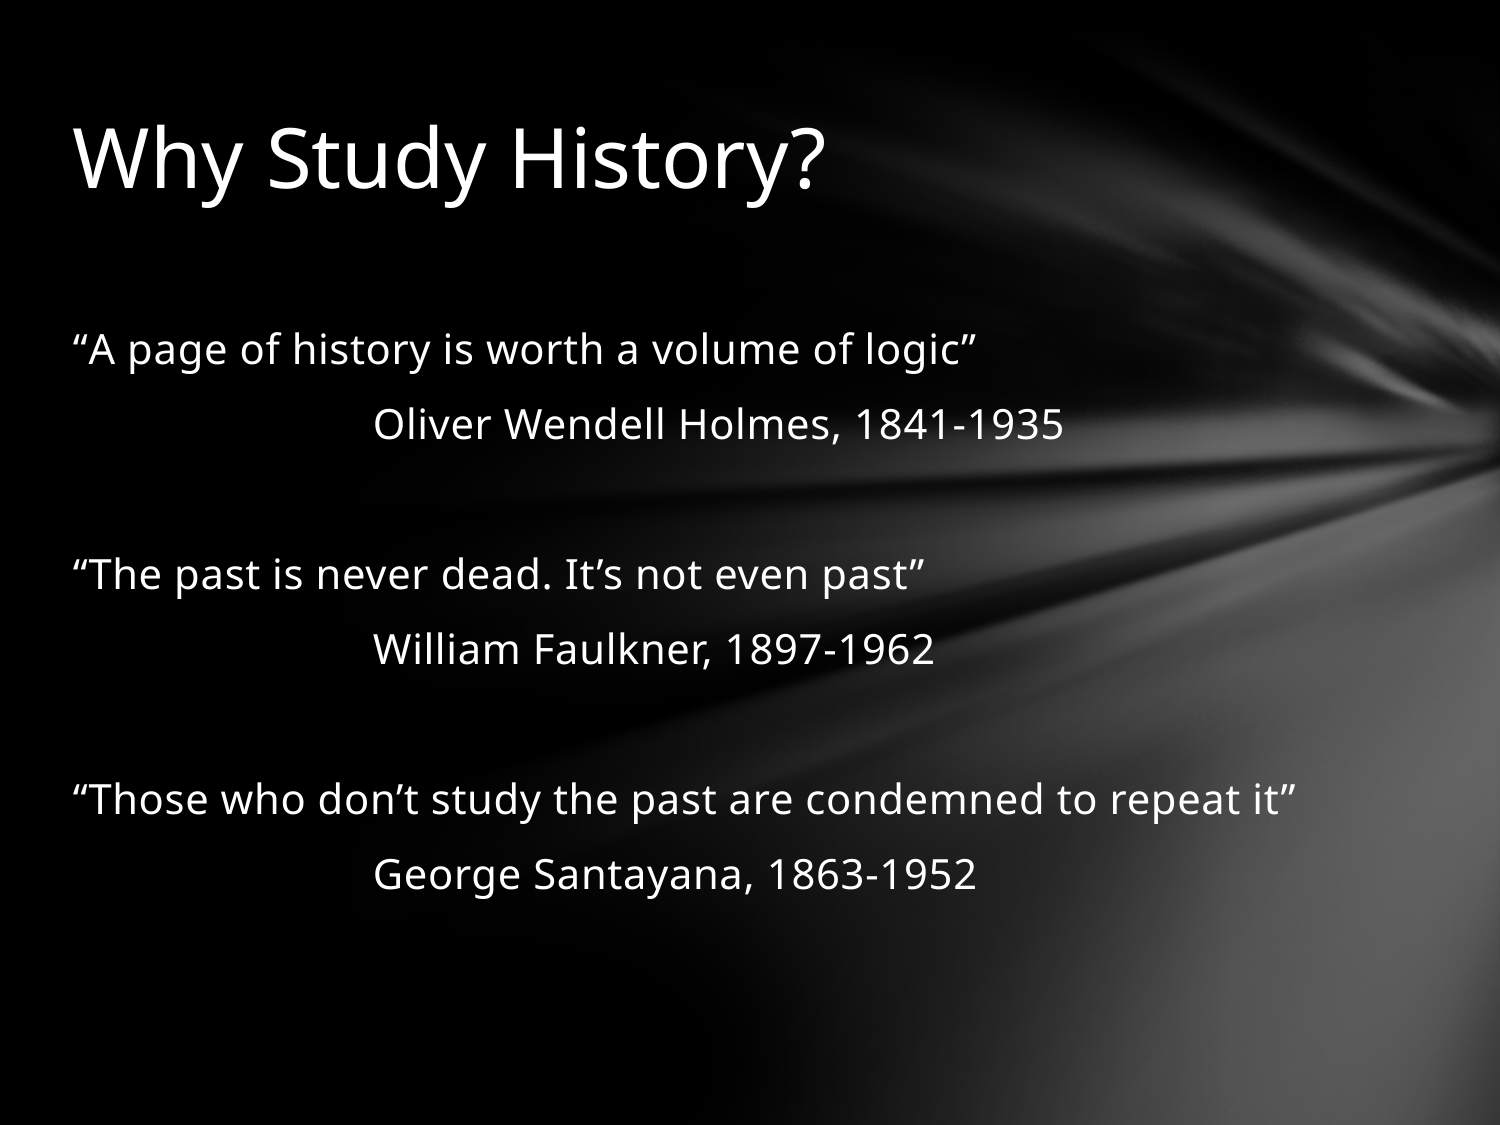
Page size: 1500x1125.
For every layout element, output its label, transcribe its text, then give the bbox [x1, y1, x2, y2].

list “A page of history is worth a volume of logic” Oliver Wendell Holmes, 1841-1935 “The past is never dead. It’s not even past” William Faulkner, 1897-1962 “Those who don’t study the past are condemned to repeat it” George Santayana, 1863-1952 [57, 239, 1318, 1015]
title Why Study History? [57, 37, 1318, 213]
